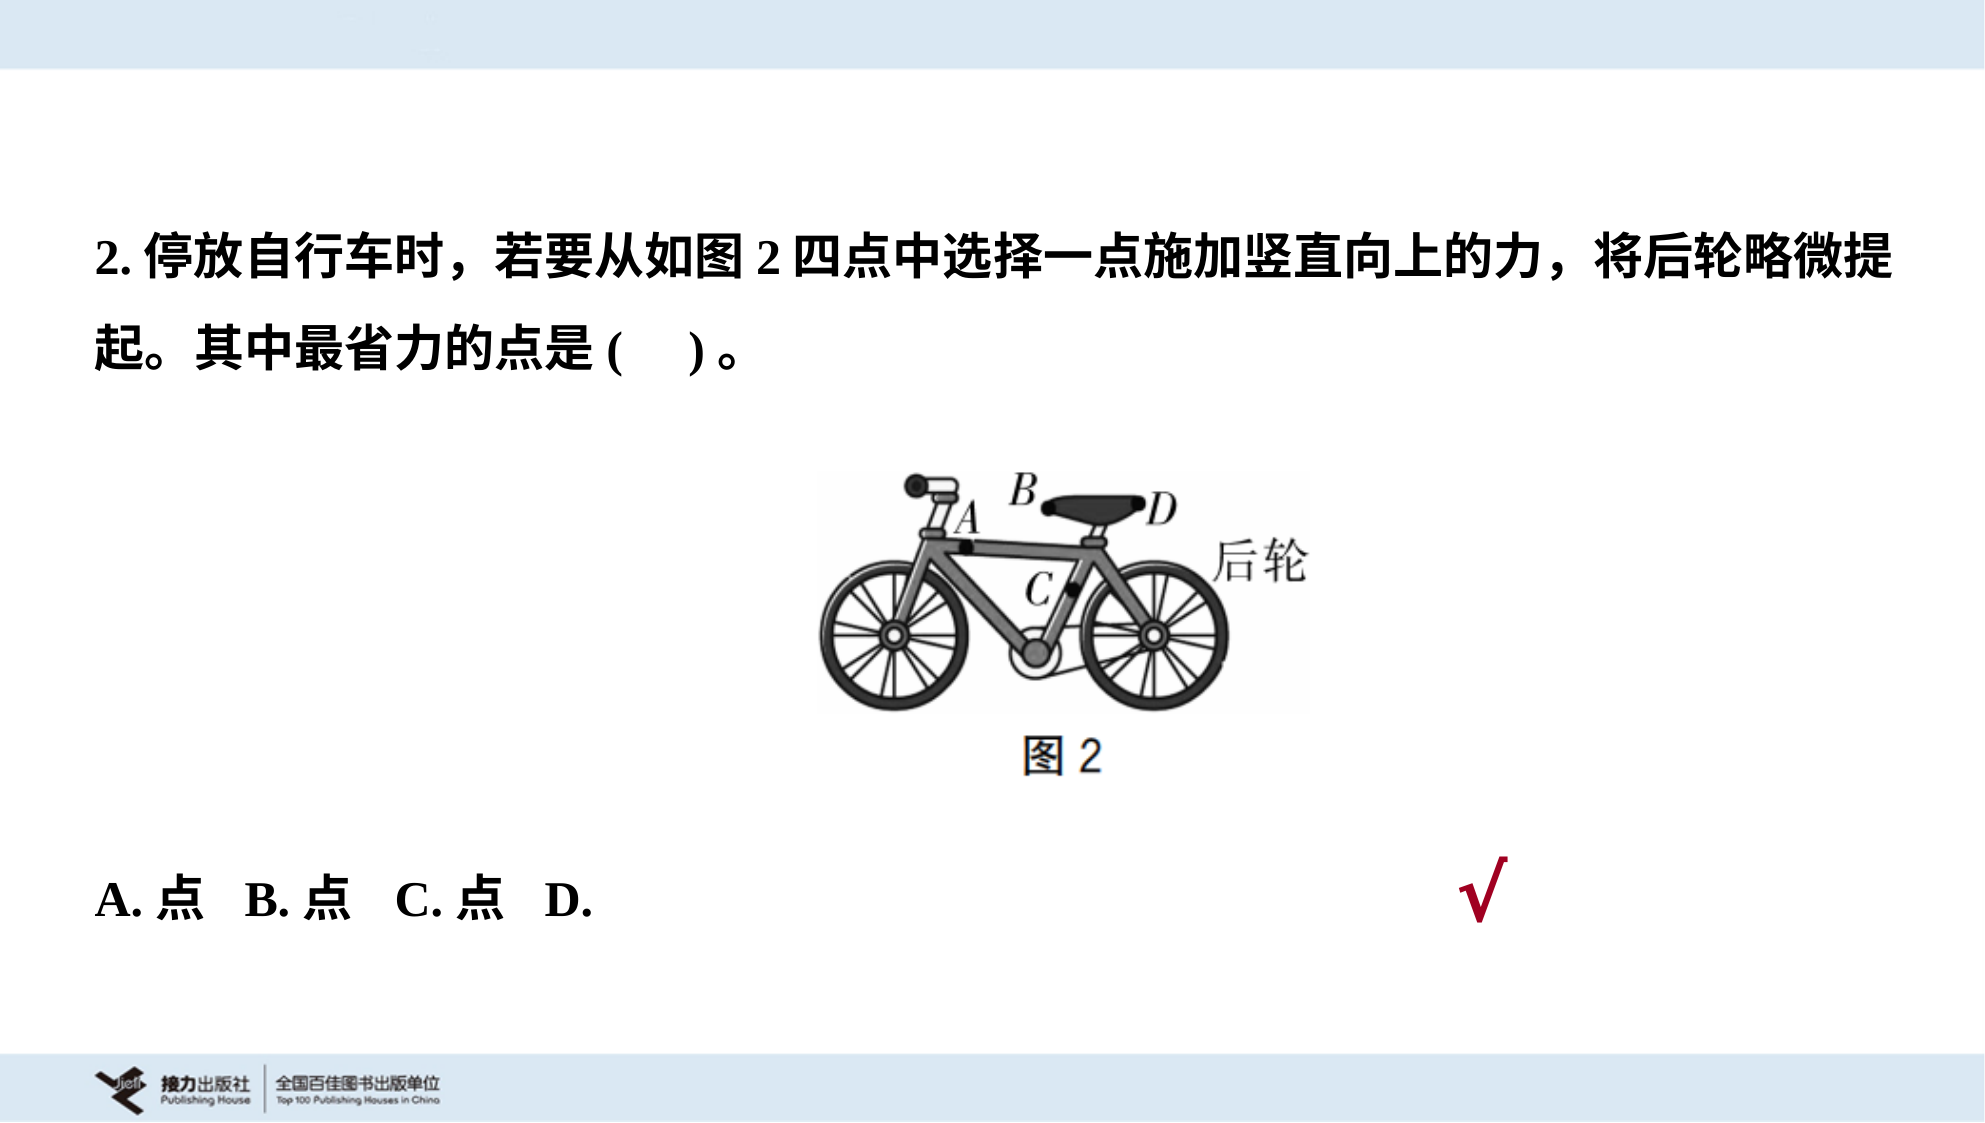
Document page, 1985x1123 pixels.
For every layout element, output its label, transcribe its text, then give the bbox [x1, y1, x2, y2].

text_box 2.停放自行车时，若要从如图2四点中选择一点施加竖直向上的力，将后轮略微提 起。其中最省力的点是( )。 [94, 193, 1892, 377]
picture [0, 0, 1985, 1122]
text_box √ [1456, 844, 1508, 937]
